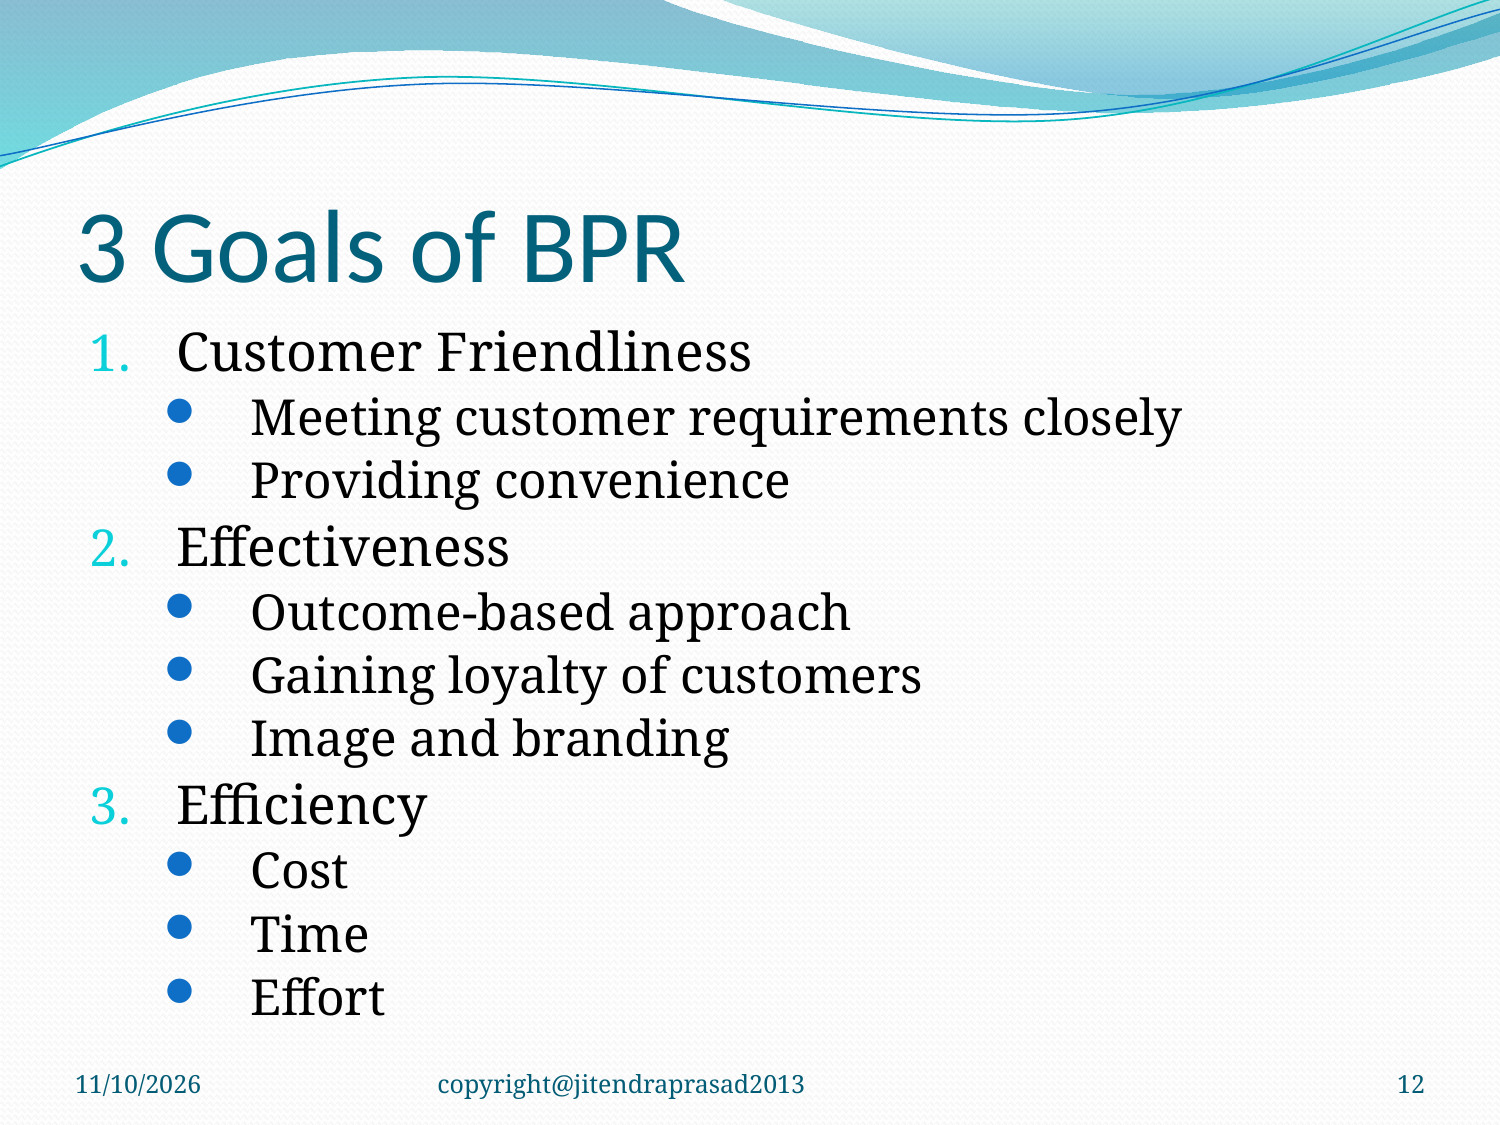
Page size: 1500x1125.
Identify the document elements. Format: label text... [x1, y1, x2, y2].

list Customer Friendliness Meeting customer requirements closely Providing convenience Effectiveness Outcome-based approach Gaining loyalty of customers Image and branding Efficiency Cost Time Effort [75, 317, 1425, 1038]
slide_number 12 [1299, 1042, 1425, 1103]
title 3 Goals of BPR [75, 115, 1425, 303]
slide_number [75, 1042, 425, 1103]
footer copyright@jitendraprasad2013 [437, 1042, 988, 1103]
